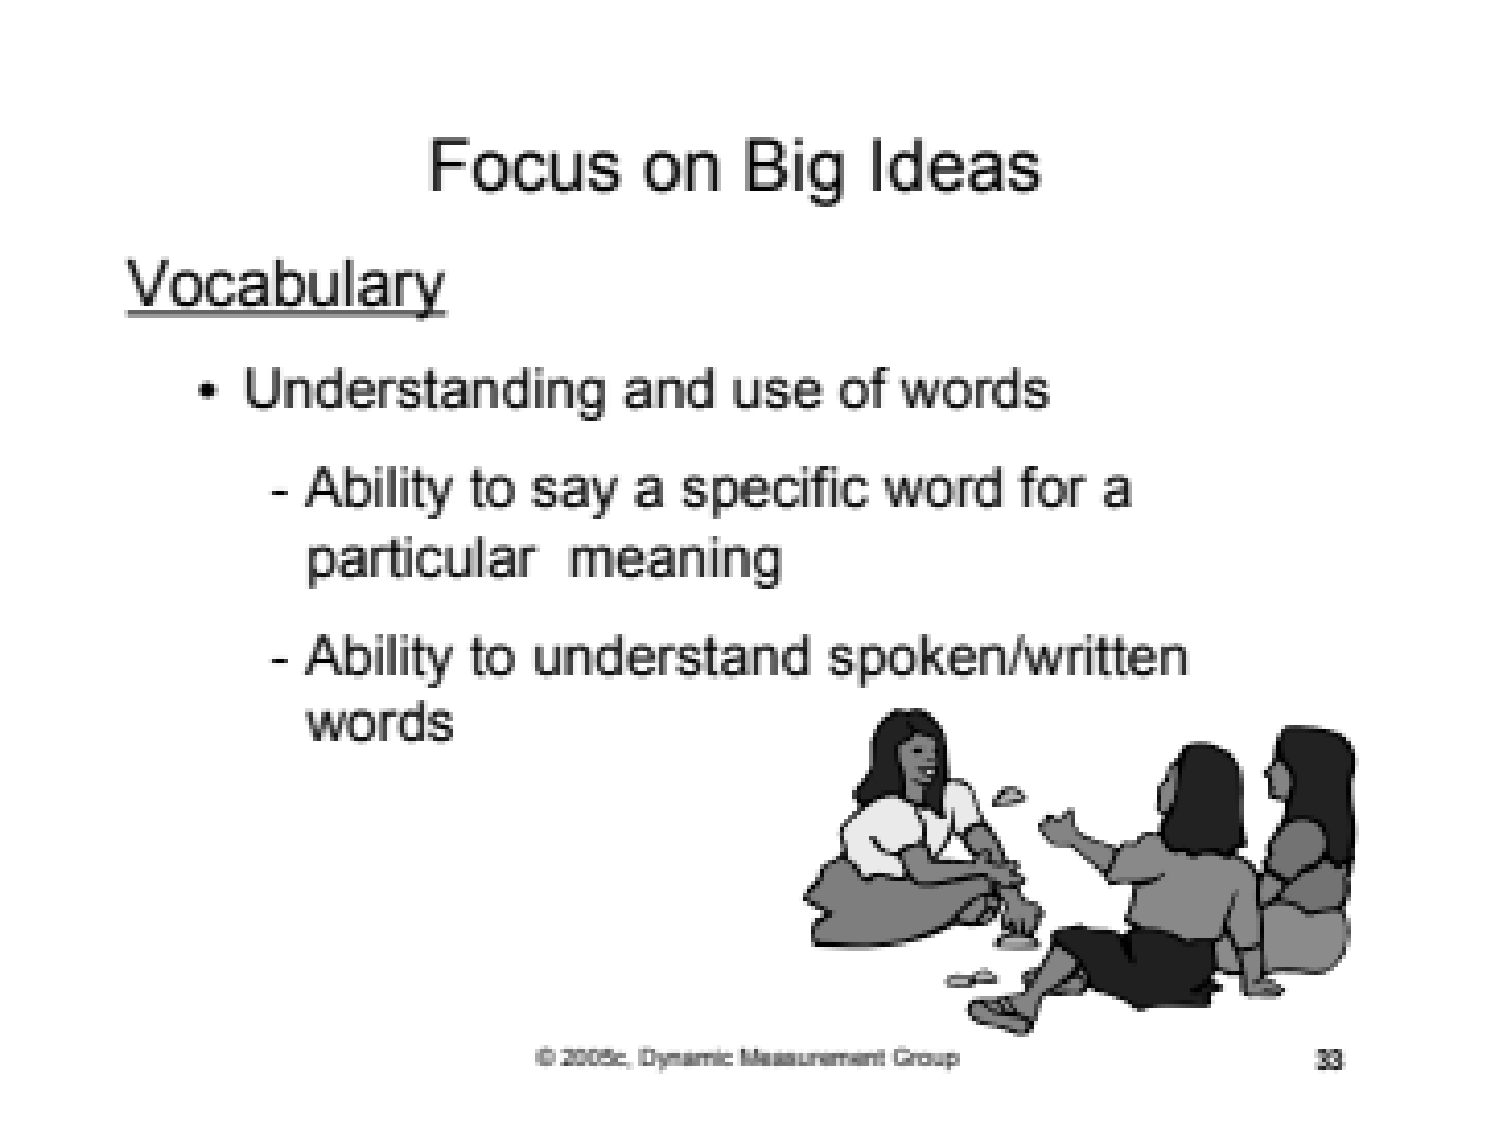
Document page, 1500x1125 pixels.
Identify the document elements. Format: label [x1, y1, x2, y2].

picture [42, 35, 1446, 1092]
